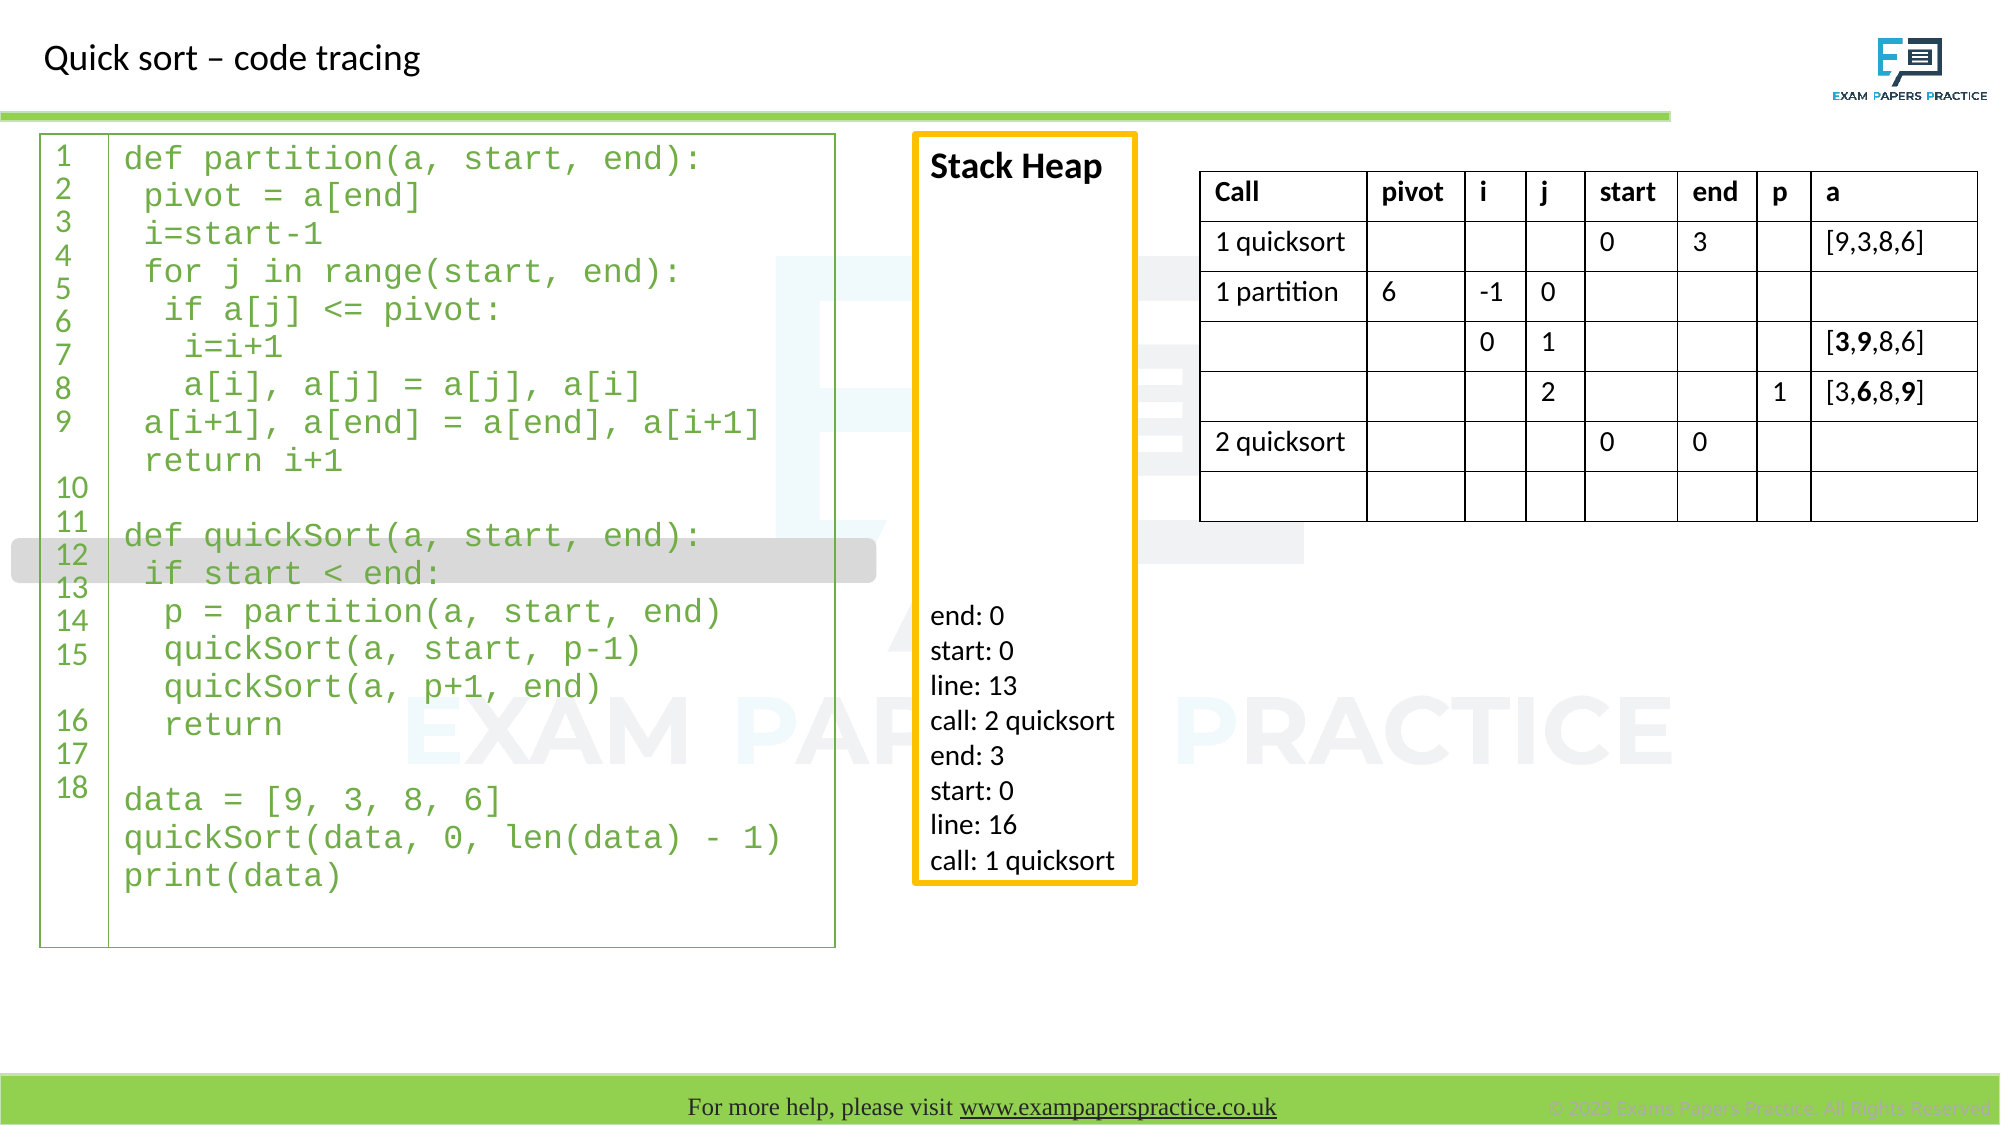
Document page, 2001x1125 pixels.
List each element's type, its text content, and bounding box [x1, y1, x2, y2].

table_cell [1758, 322, 1810, 371]
table_header Call [1201, 172, 1366, 221]
table_header 1 2 3 4 5 6 7 8 9 10 11 12 13 14 15 16 17 18 [41, 135, 108, 947]
table_cell 0 [1586, 222, 1677, 271]
table_cell [1466, 222, 1525, 271]
table_cell 3 [1678, 222, 1756, 271]
table_cell [1201, 372, 1366, 421]
table_cell [1758, 472, 1810, 521]
table_cell 2 quicksort [1201, 422, 1366, 471]
table_cell [1758, 272, 1810, 321]
table_cell [3,9,8,6] [1812, 322, 1977, 371]
text_box Quick sort – code tracing [28, 25, 1072, 86]
table_cell 1 [1758, 372, 1810, 421]
table_cell [1586, 272, 1677, 321]
table_cell [1678, 372, 1756, 421]
table_cell [1527, 472, 1584, 521]
table_cell [1368, 322, 1464, 371]
table_header a [1812, 172, 1977, 221]
table_cell 1 partition [1201, 272, 1366, 321]
table_header j [1527, 172, 1584, 221]
table_header def partition(a, start, end): pivot = a[end] i=start-1 for j in range(start, end): if a[j] <= pivot: i=i+1 a[i], a[j] = a[j], a[i] a[i+1], a[end] = a[end], a[i+1] return i+1 def quickSort(a, start, end): if start < end: p = partition(a, start, end) quickSort(a, start, p-1) quickSort(a, p+1, end) return data = [9, 3, 8, 6] quickSort(data, 0, len(data) - 1) print(data) [109, 135, 834, 947]
table_cell [1758, 222, 1810, 271]
table_cell [1812, 422, 1977, 471]
table_cell [1201, 472, 1366, 521]
table_cell 1 [1527, 322, 1584, 371]
text_box [836, 538, 877, 583]
text_box [11, 538, 39, 584]
text_box Stack Heap end: 0 start: 0 line: 13 call: 2 quicksort end: 3 start: 0 line: 16 call: 1 quicksort [915, 133, 1135, 884]
table_cell [1678, 472, 1756, 521]
table_header p [1758, 172, 1810, 221]
table_cell 6 [1368, 272, 1464, 321]
table_cell [1758, 422, 1810, 471]
table_cell [1466, 422, 1525, 471]
table_cell [1678, 322, 1756, 371]
table_cell [1678, 272, 1756, 321]
table_header i [1466, 172, 1525, 221]
table_cell [1586, 322, 1677, 371]
table_cell [1201, 322, 1366, 371]
table_header start [1586, 172, 1677, 221]
table_cell 1 quicksort [1201, 222, 1366, 271]
table_cell [1527, 422, 1584, 471]
table_header end [1678, 172, 1756, 221]
table_cell [1368, 472, 1464, 521]
table_cell [1812, 272, 1977, 321]
table_cell 2 [1527, 372, 1584, 421]
table_cell -1 [1466, 272, 1525, 321]
table_cell 0 [1466, 322, 1525, 371]
table_cell 0 [1678, 422, 1756, 471]
table_cell [9,3,8,6] [1812, 222, 1977, 271]
table_cell 0 [1527, 272, 1584, 321]
table_cell [1527, 222, 1584, 271]
table_header pivot [1368, 172, 1464, 221]
table_cell 0 [1586, 422, 1677, 471]
table_cell [1368, 372, 1464, 421]
table_cell [1466, 472, 1525, 521]
table_cell [1586, 372, 1677, 421]
table_cell [1466, 372, 1525, 421]
table_cell [1368, 222, 1464, 271]
table_cell [3,6,8,9] [1812, 372, 1977, 421]
table_cell [1586, 472, 1677, 521]
table_cell [1812, 472, 1977, 521]
table_cell [1368, 422, 1464, 471]
